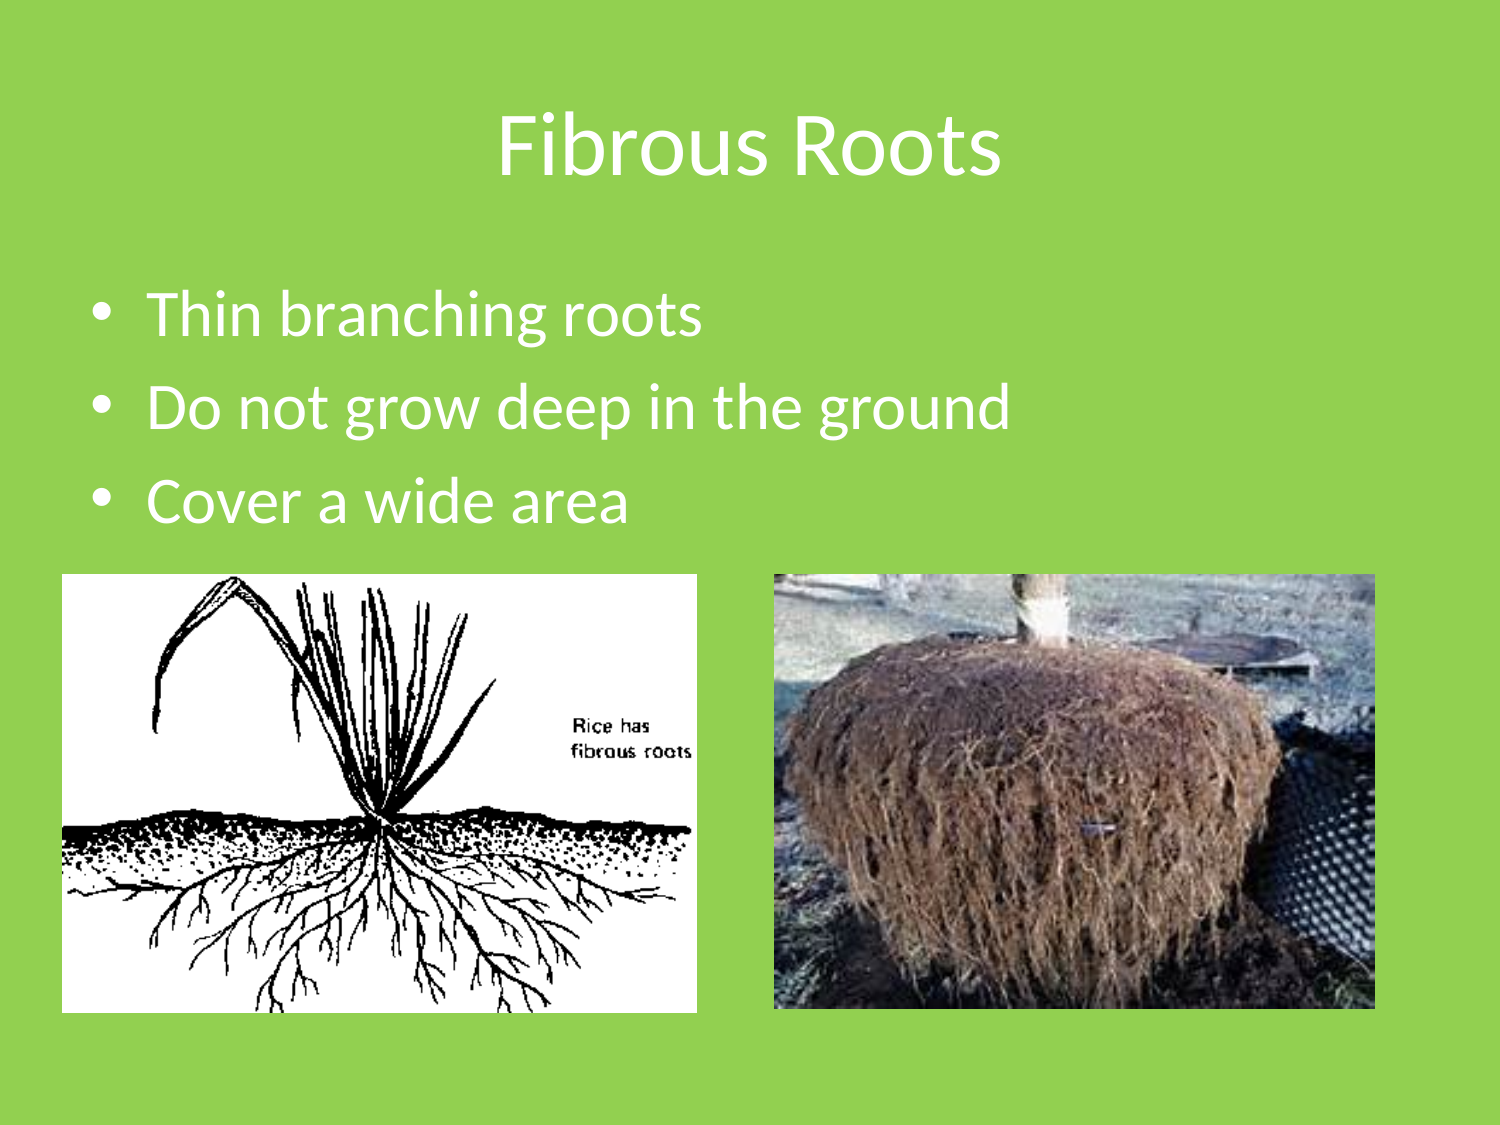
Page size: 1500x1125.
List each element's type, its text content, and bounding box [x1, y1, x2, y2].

picture [62, 574, 697, 1013]
picture [774, 574, 1376, 1009]
list Thin branching roots Do not grow deep in the ground Cover a wide area [75, 262, 1425, 625]
title Fibrous Roots [75, 45, 1425, 233]
